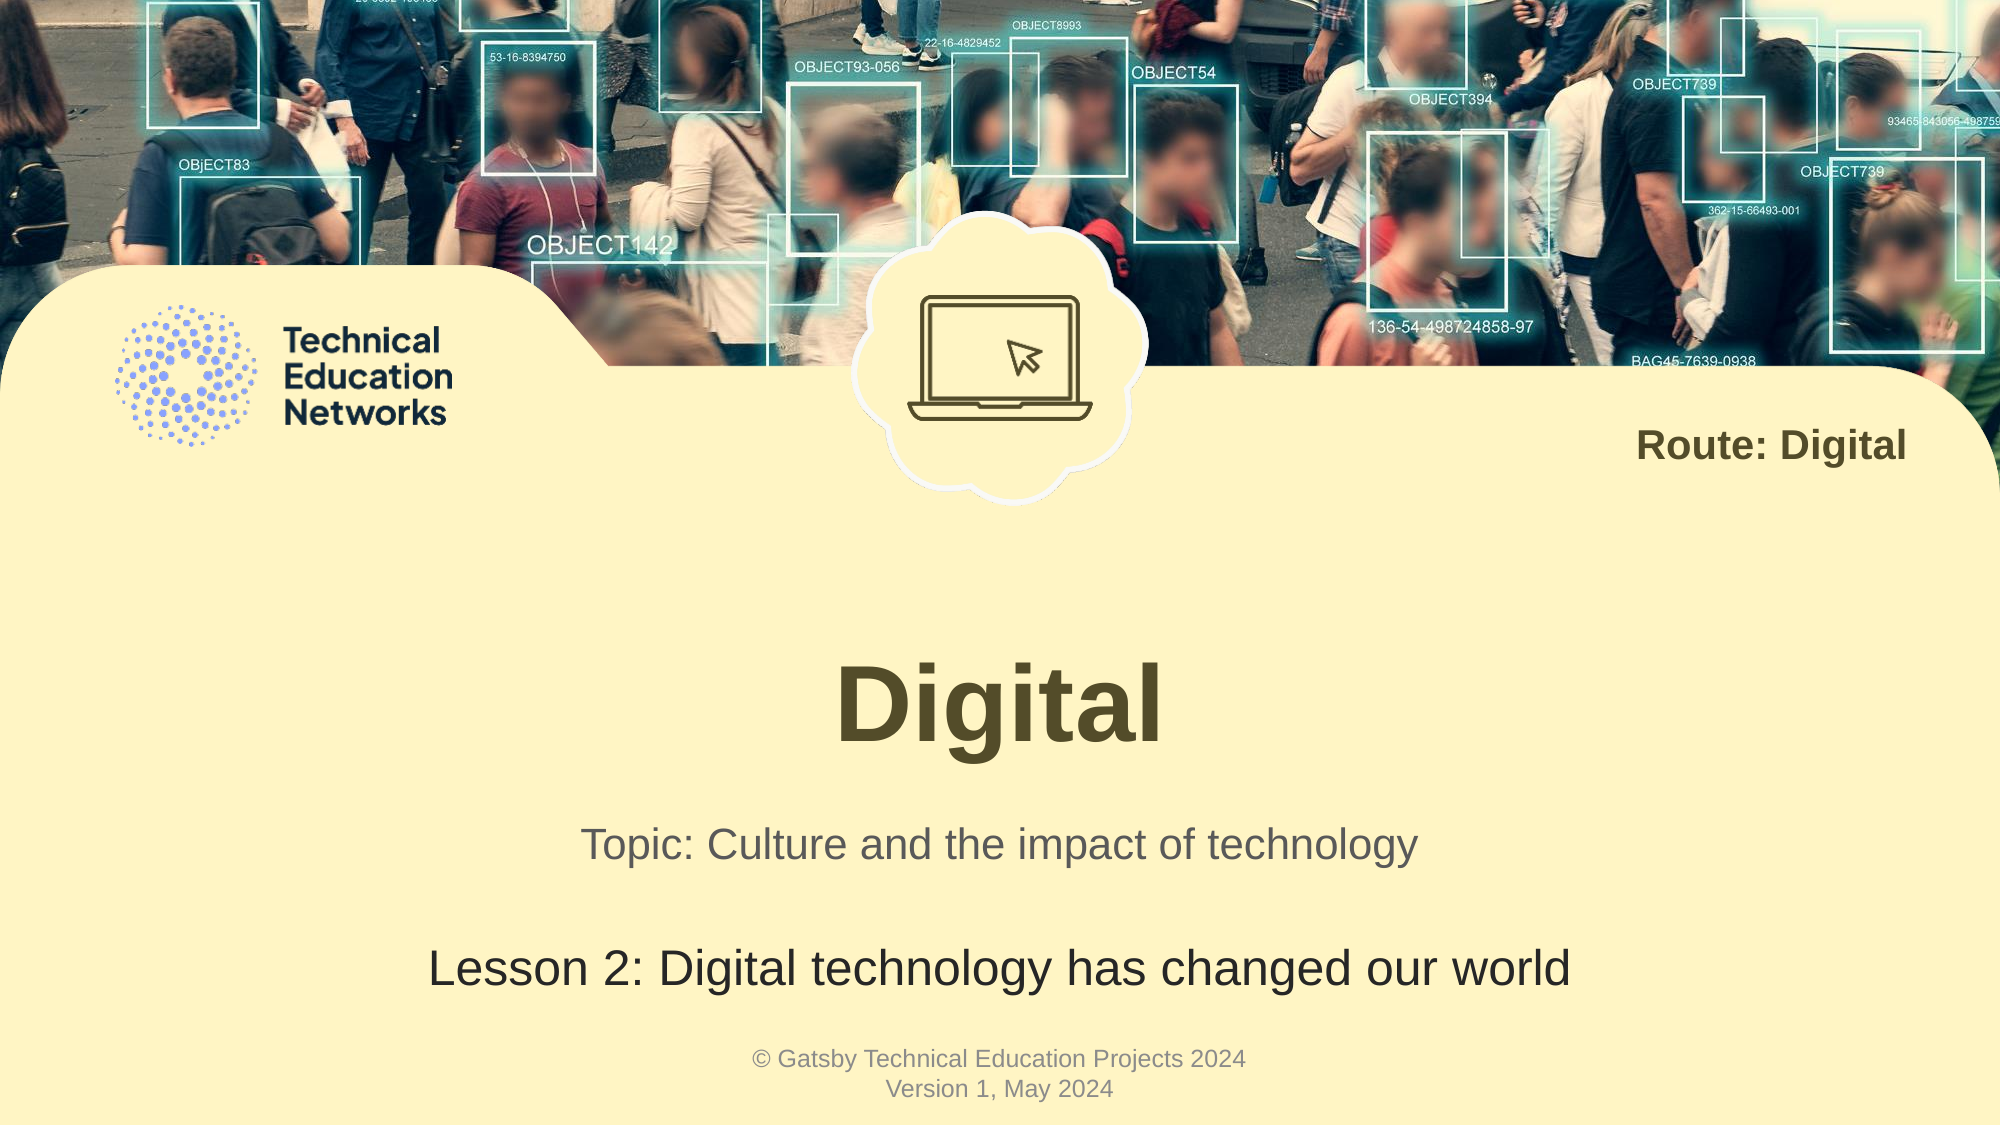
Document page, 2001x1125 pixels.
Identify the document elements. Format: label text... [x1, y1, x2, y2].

picture [0, 0, 2000, 1125]
list Route: Digital [999, 406, 1923, 494]
title Digital [249, 629, 1750, 773]
list Lesson 2: Digital technology has changed our world [249, 922, 1750, 998]
subtitle Topic: Culture and the impact of technology [249, 804, 1750, 900]
